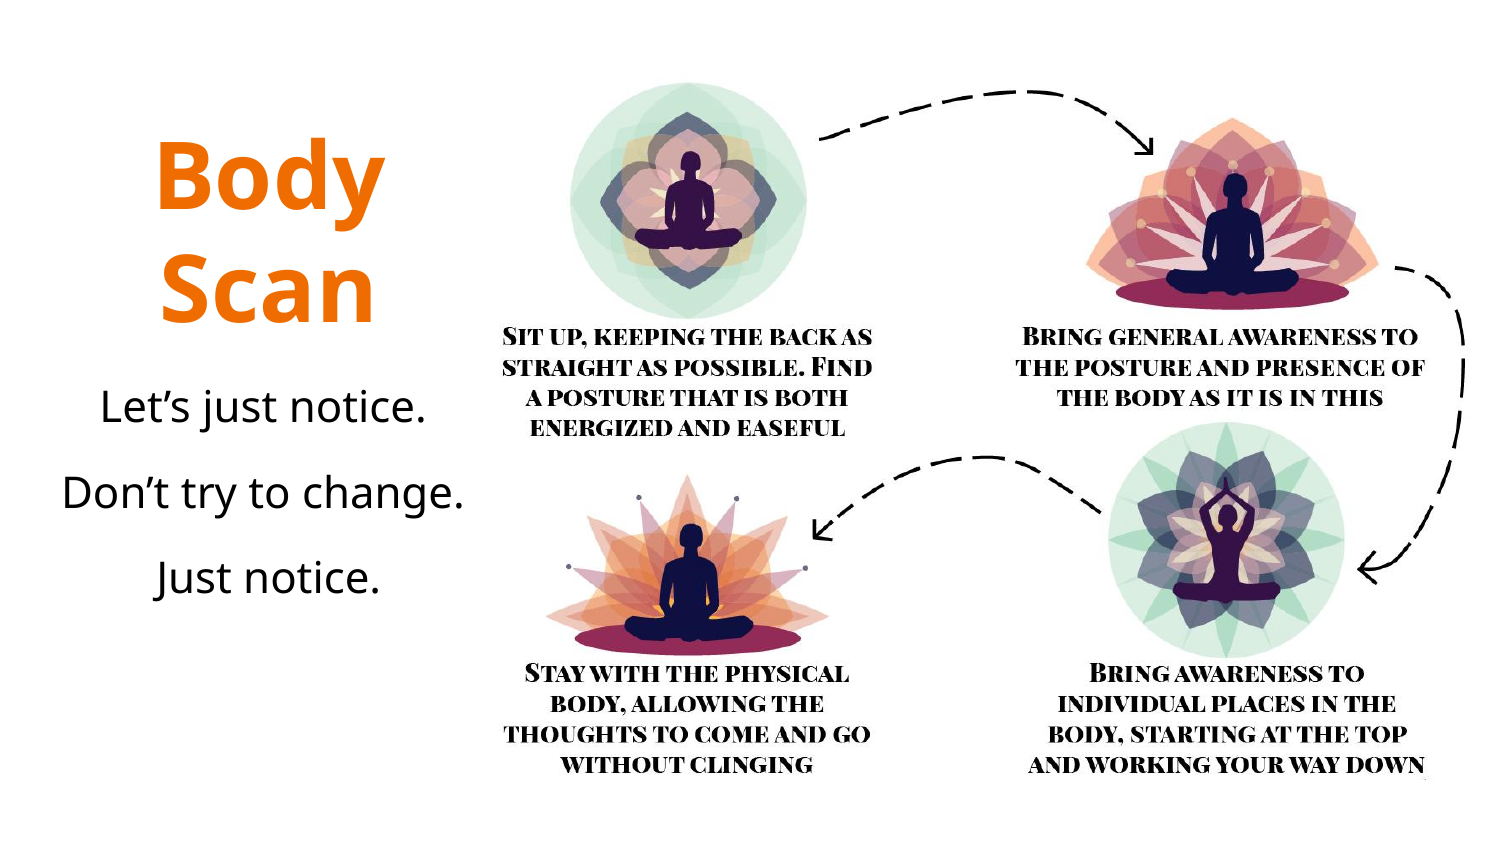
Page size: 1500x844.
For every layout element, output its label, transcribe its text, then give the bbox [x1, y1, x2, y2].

list Let’s just notice. Don’t try to change. Just notice. [38, 356, 472, 625]
picture [477, 38, 1488, 780]
title Body Scan [38, 232, 472, 356]
